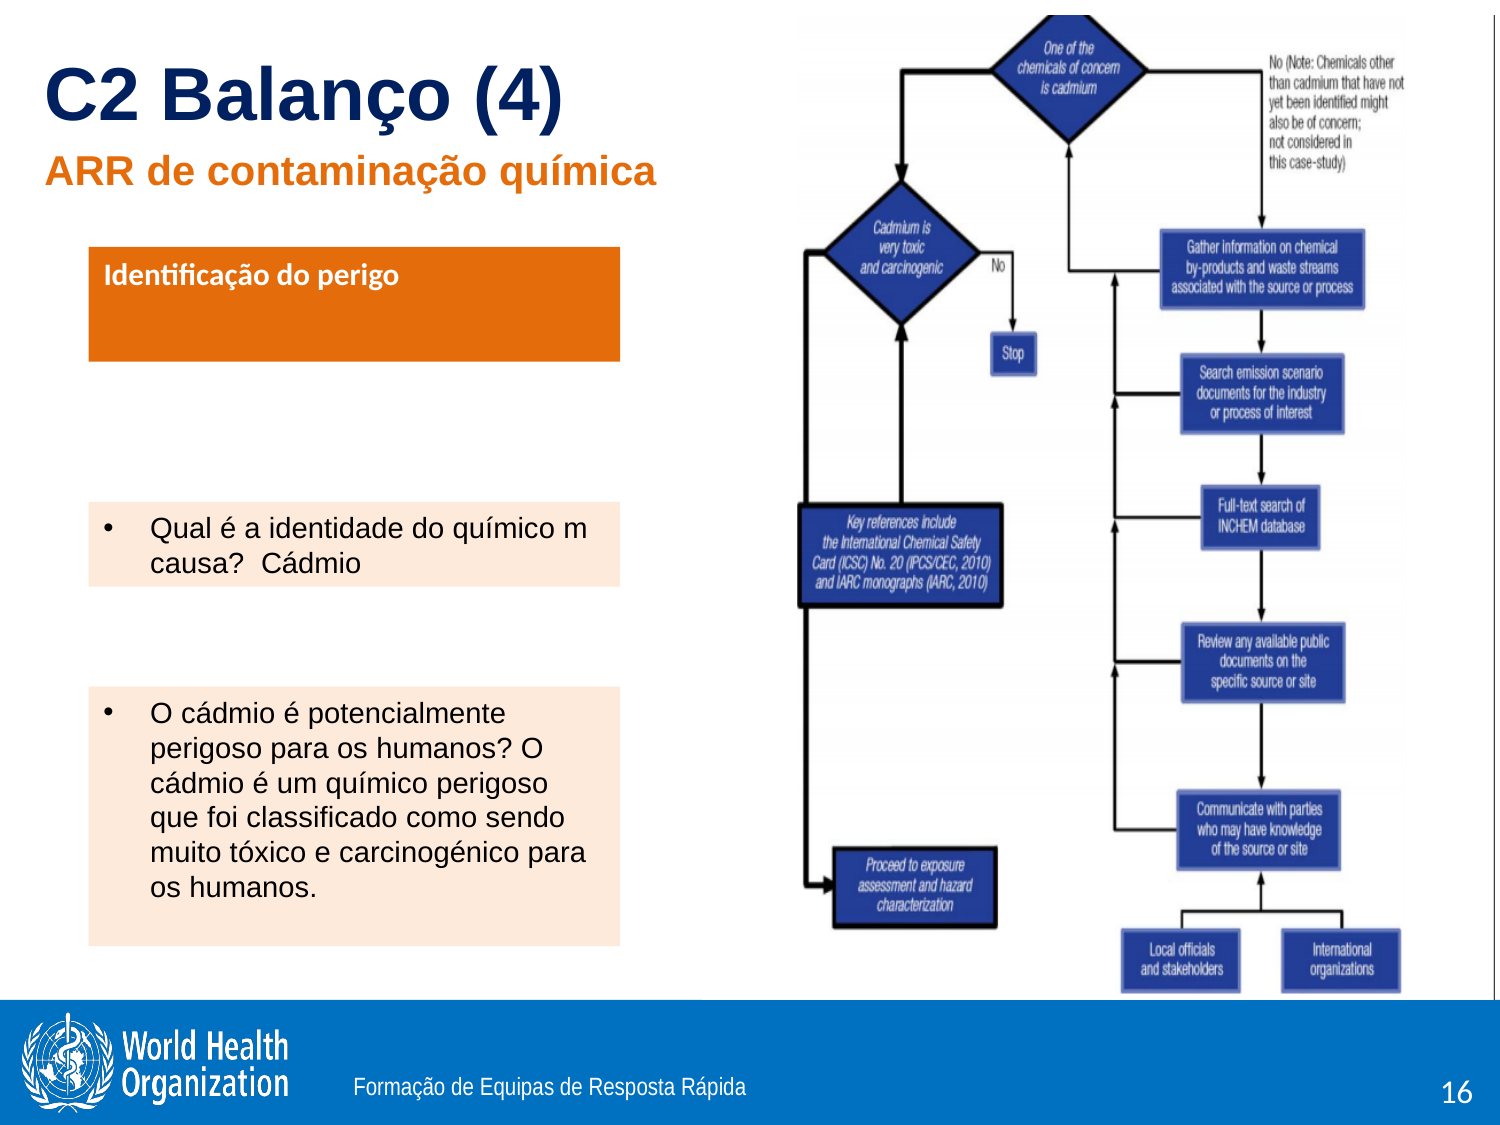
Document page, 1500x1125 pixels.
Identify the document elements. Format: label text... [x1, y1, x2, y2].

text_box O cádmio é potencialmente perigoso para os humanos? O cádmio é um químico perigoso que foi classificado como sendo muito tóxico e carcinogénico para os humanos. [88, 686, 621, 947]
text_box C2 Balanço (4) ARR de contaminação química [29, 37, 697, 185]
text_box Qual é a identidade do químico m causa? Cádmio [88, 501, 621, 587]
text_box Identificação do perigo [88, 246, 621, 362]
picture [702, 14, 1495, 1000]
picture [21, 1012, 288, 1113]
